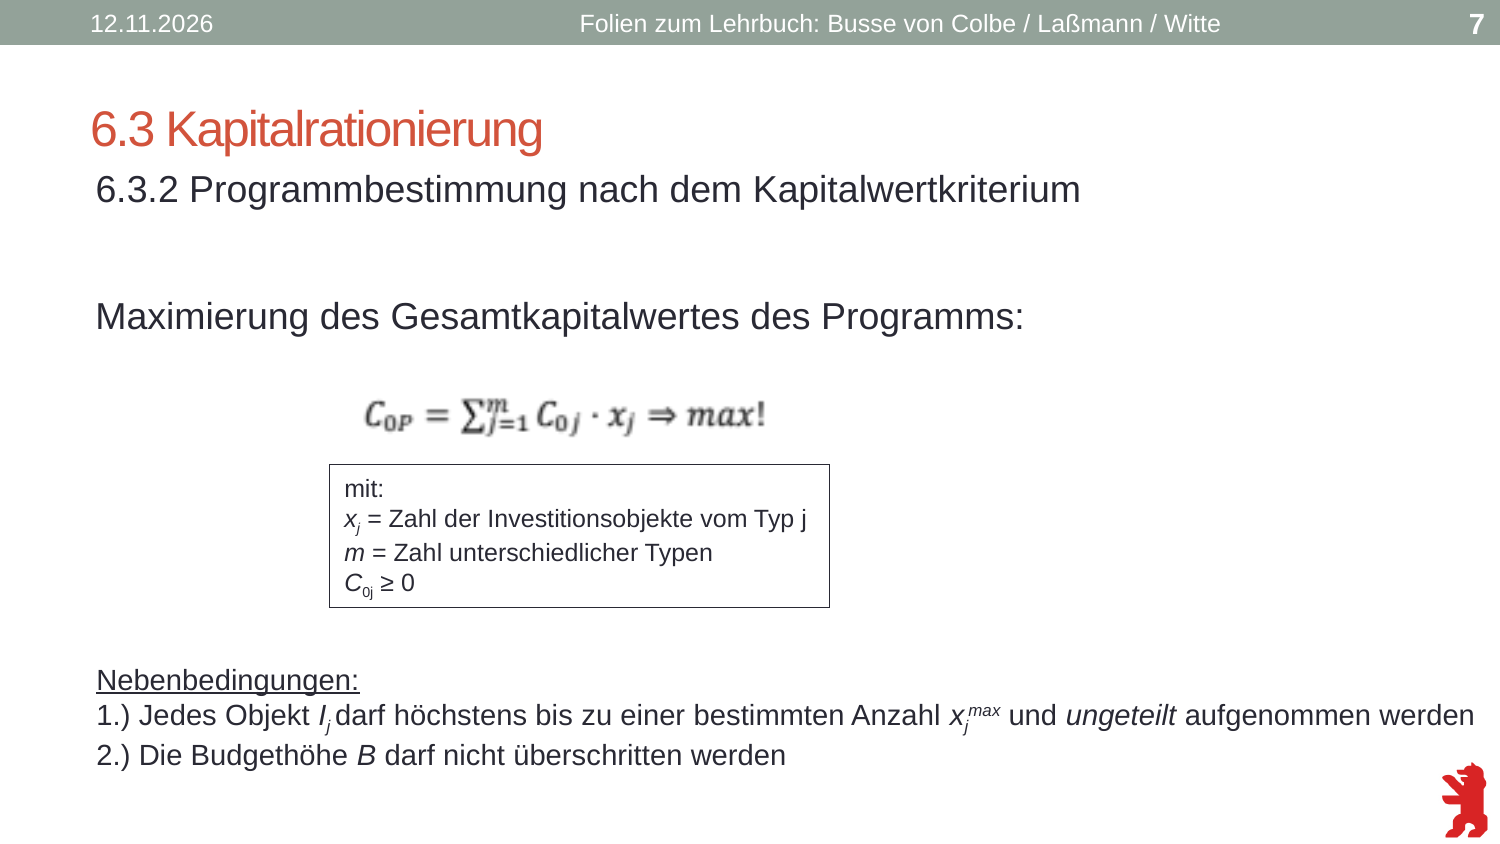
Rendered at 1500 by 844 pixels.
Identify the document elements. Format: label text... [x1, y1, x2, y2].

text_box Nebenbedingungen: 1.) Jedes Objekt Ij darf höchstens bis zu einer bestimmten Anzahl xjmax und ungeteilt aufgenommen werden 2.) Die Budgethöhe B darf nicht überschritten werden [81, 653, 1491, 814]
picture [1434, 760, 1500, 844]
picture [329, 372, 796, 473]
text_box Maximierung des Gesamtkapitalwertes des Programms: [80, 284, 1041, 345]
text_box mit: xj = Zahl der Investitionsobjekte vom Typ j m = Zahl unterschiedlicher Typen C0j ≥ 0 [329, 464, 830, 608]
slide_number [75, 2, 550, 43]
title 6.3 Kapitalrationierung [75, 65, 1425, 188]
footer Folien zum Lehrbuch: Busse von Colbe / Laßmann / Witte [562, 2, 1238, 43]
text_box 6.3.2 Programmbestimmung nach dem Kapitalwertkriterium [80, 157, 1097, 217]
slide_number 7 [1325, 2, 1500, 43]
